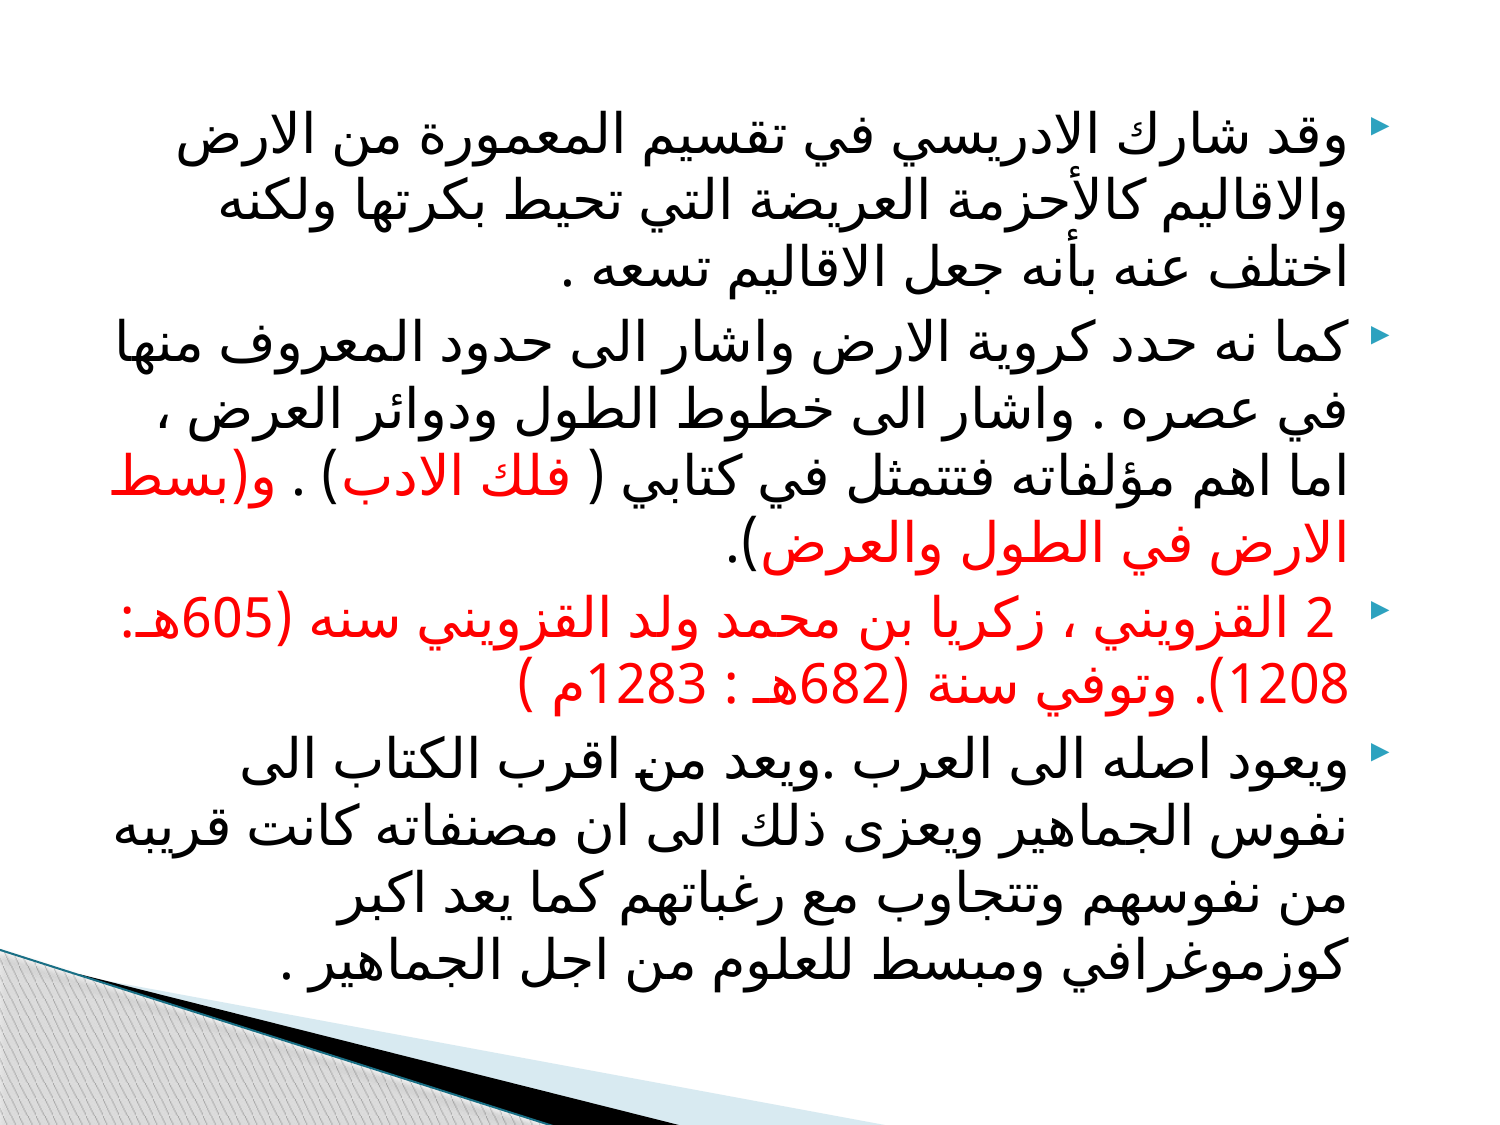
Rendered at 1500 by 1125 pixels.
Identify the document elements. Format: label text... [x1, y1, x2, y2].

list وقد شارك الادريسي في تقسيم المعمورة من الارض والاقاليم كالأحزمة العريضة التي تحيط بكرتها ولكنه اختلف عنه بأنه جعل الاقاليم تسعه . كما نه حدد كروية الارض واشار الى حدود المعروف منها في عصره . واشار الى خطوط الطول ودوائر العرض ، اما اهم مؤلفاته فتتمثل في كتابي ( فلك الادب) . و(بسط الارض في الطول والعرض). 2 القزويني ، زكريا بن محمد ولد القزويني سنه (605هـ: 1208). وتوفي سنة (682هـ : 1283م ) ويعود اصله الى العرب .ويعد من اقرب الكتاب الى نفوس الجماهير ويعزى ذلك الى ان مصنفاته كانت قريبه من نفوسهم وتتجاوب مع رغباتهم كما يعد اكبر كوزموغرافي ومبسط للعلوم من اجل الجماهير . [75, 90, 1425, 1005]
